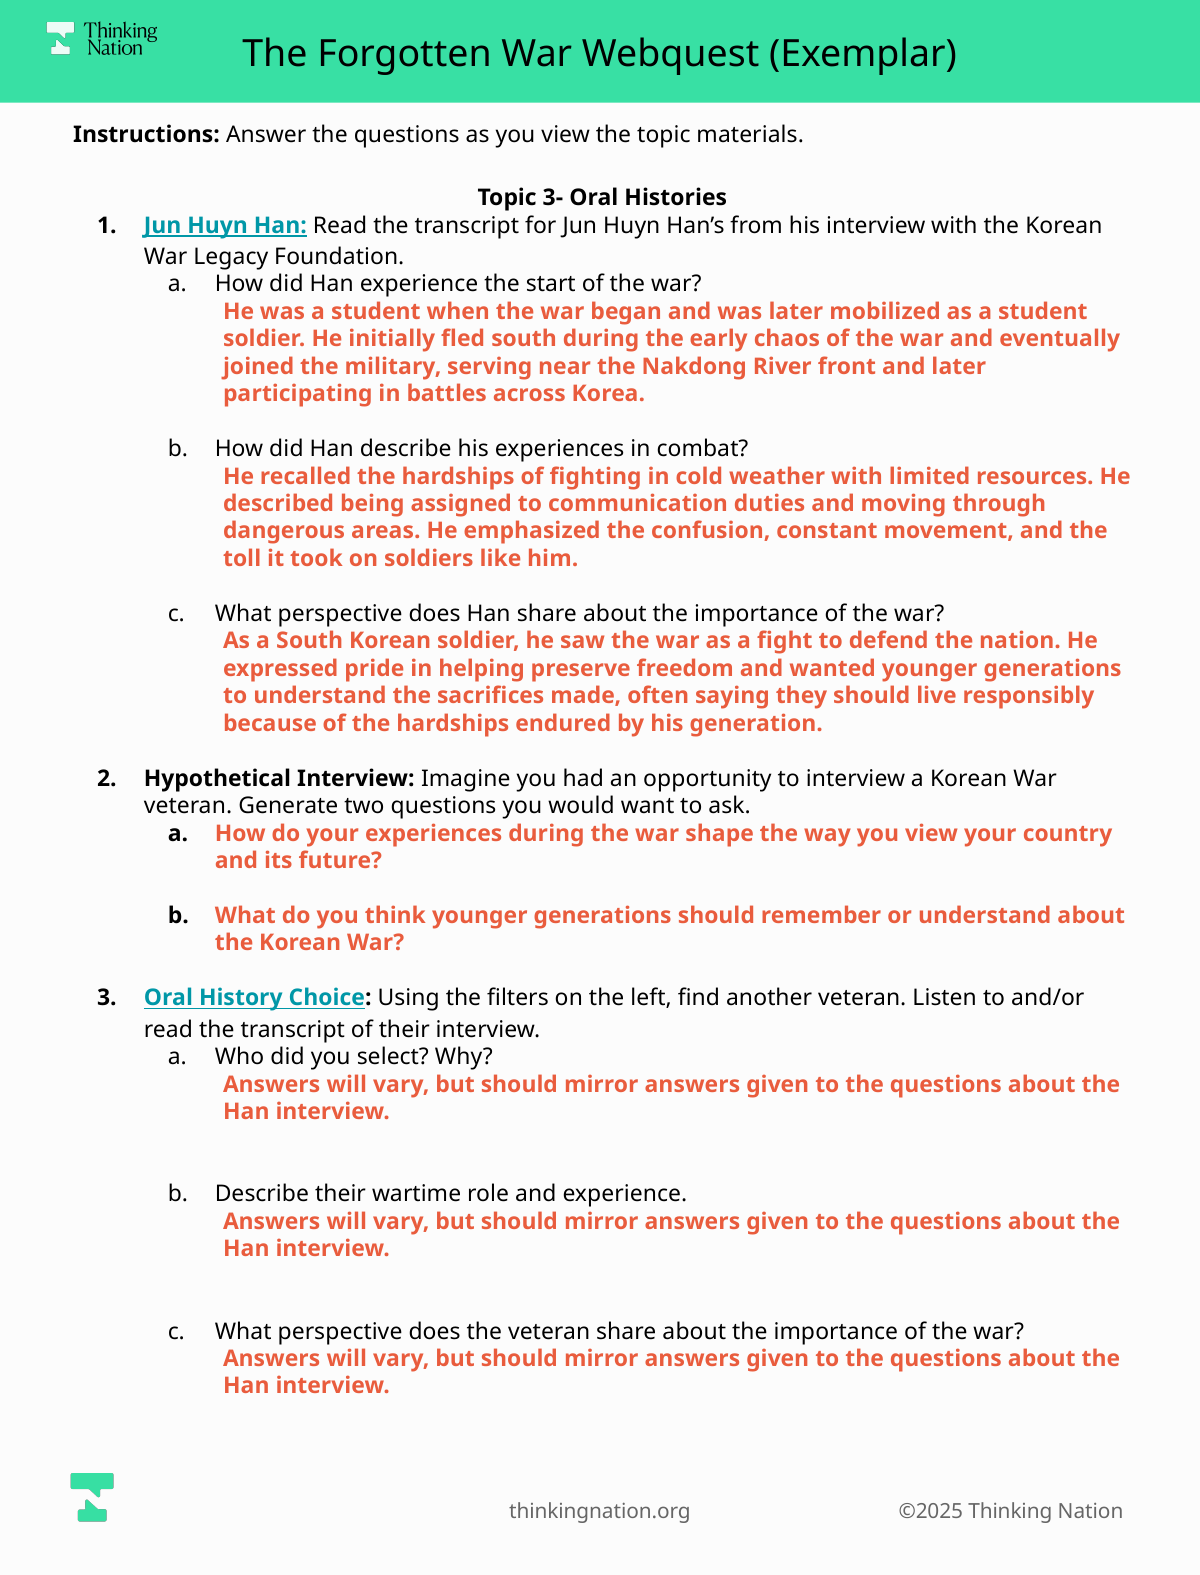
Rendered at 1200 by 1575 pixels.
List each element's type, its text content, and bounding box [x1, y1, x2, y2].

picture [58, 1463, 126, 1531]
picture [34, 11, 162, 65]
text_box Instructions: Answer the questions as you view the topic materials. Topic 3- Oral Histories Jun Huyn Han: Read the transcript for Jun Huyn Han’s from his interview with the Korean War Legacy Foundation. How did Han experience the start of the war? He was a student when the war began and was later mobilized as a student soldier. He initially fled south during the early chaos of the war and eventually joined the military, serving near the Nakdong River front and later participating in battles across Korea. How did Han describe his experiences in combat? He recalled the hardships of fighting in cold weather with limited resources. He described being assigned to communication duties and moving through dangerous areas. He emphasized the confusion, constant movement, and the toll it took on soldiers like him. What perspective does Han share about the importance of the war? As a South Korean soldier, he saw the war as a fight to defend the nation. He expressed pride in helping preserve freedom and wanted younger generations to understand the sacrifices made, often saying they should live responsibly because of the hardships endured by his generation. Hypothetical Interview: Imagine you had an opportunity to interview a Korean War veteran. Generate two questions you would want to ask. How do your experiences during the war shape the way you view your country and its future? What do you think younger generations should remember or understand about the Korean War? Oral History Choice: Using the filters on the left, find another veteran. Listen to and/or read the transcript of their interview. Who did you select? Why? Answers will vary, but should mirror answers given to the questions about the Han interview. Describe their wartime role and experience. Answers will vary, but should mirror answers given to the questions about the Han interview. What perspective does the veteran share about the importance of the war? Answers will vary, but should mirror answers given to the questions about the Han interview. [58, 101, 1146, 1468]
text_box thinkingnation.org [457, 1483, 742, 1532]
text_box The Forgotten War Webquest (Exemplar) [0, 0, 1200, 103]
text_box ©2025 Thinking Nation [854, 1483, 1139, 1532]
